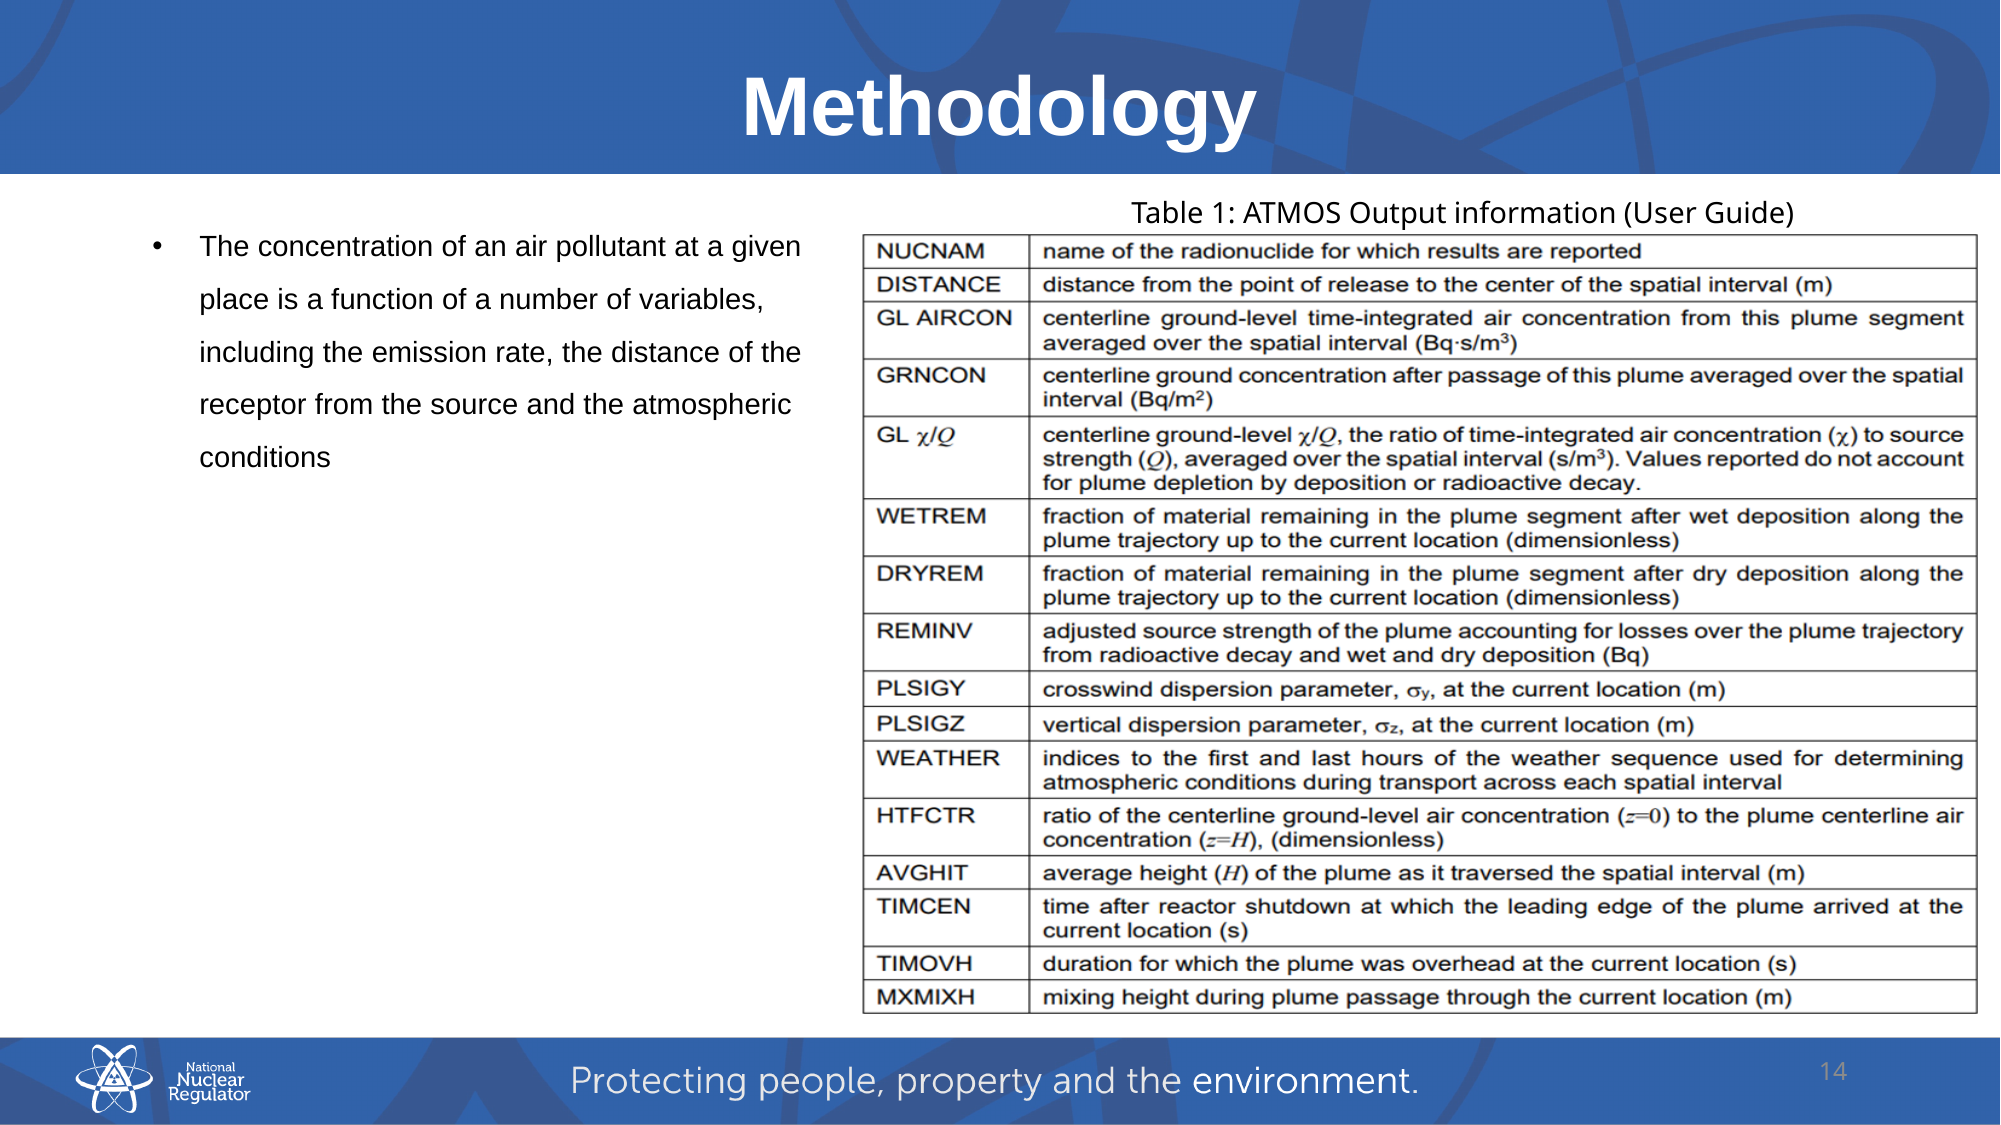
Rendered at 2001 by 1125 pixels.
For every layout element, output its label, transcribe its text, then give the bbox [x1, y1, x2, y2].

picture [0, 0, 2000, 1125]
title Methodology [137, 0, 1863, 218]
text_box Table 1: ATMOS Output information (User Guide) [1116, 187, 1936, 226]
slide_number 14 [1412, 1042, 1863, 1103]
list The concentration of an air pollutant at a given place is a function of a number of variables, including the emission rate, the distance of the receptor from the source and the atmospheric conditions [137, 218, 854, 1014]
